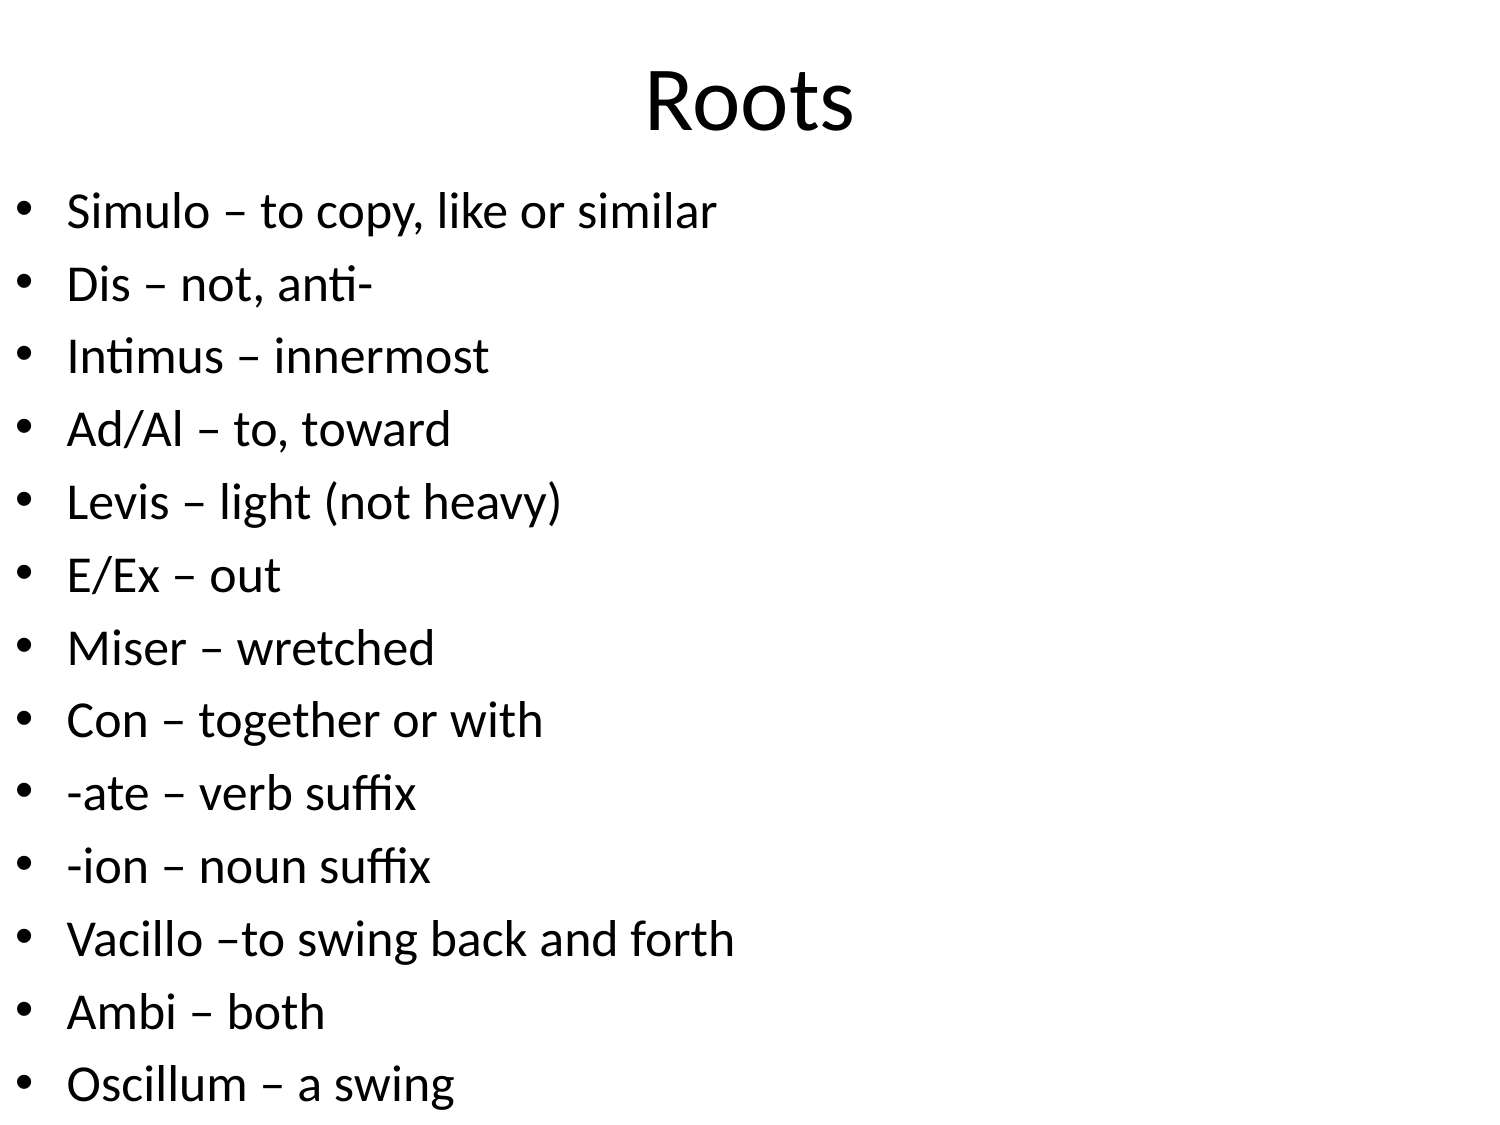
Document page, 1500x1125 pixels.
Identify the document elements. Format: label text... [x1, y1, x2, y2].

list Simulo – to copy, like or similar Dis – not, anti- Intimus – innermost Ad/Al – to, toward Levis – light (not heavy) E/Ex – out Miser – wretched Con – together or with -ate – verb suffix -ion – noun suffix Vacillo –to swing back and forth Ambi – both Oscillum – a swing [0, 168, 1500, 1125]
title Roots [75, 0, 1425, 168]
